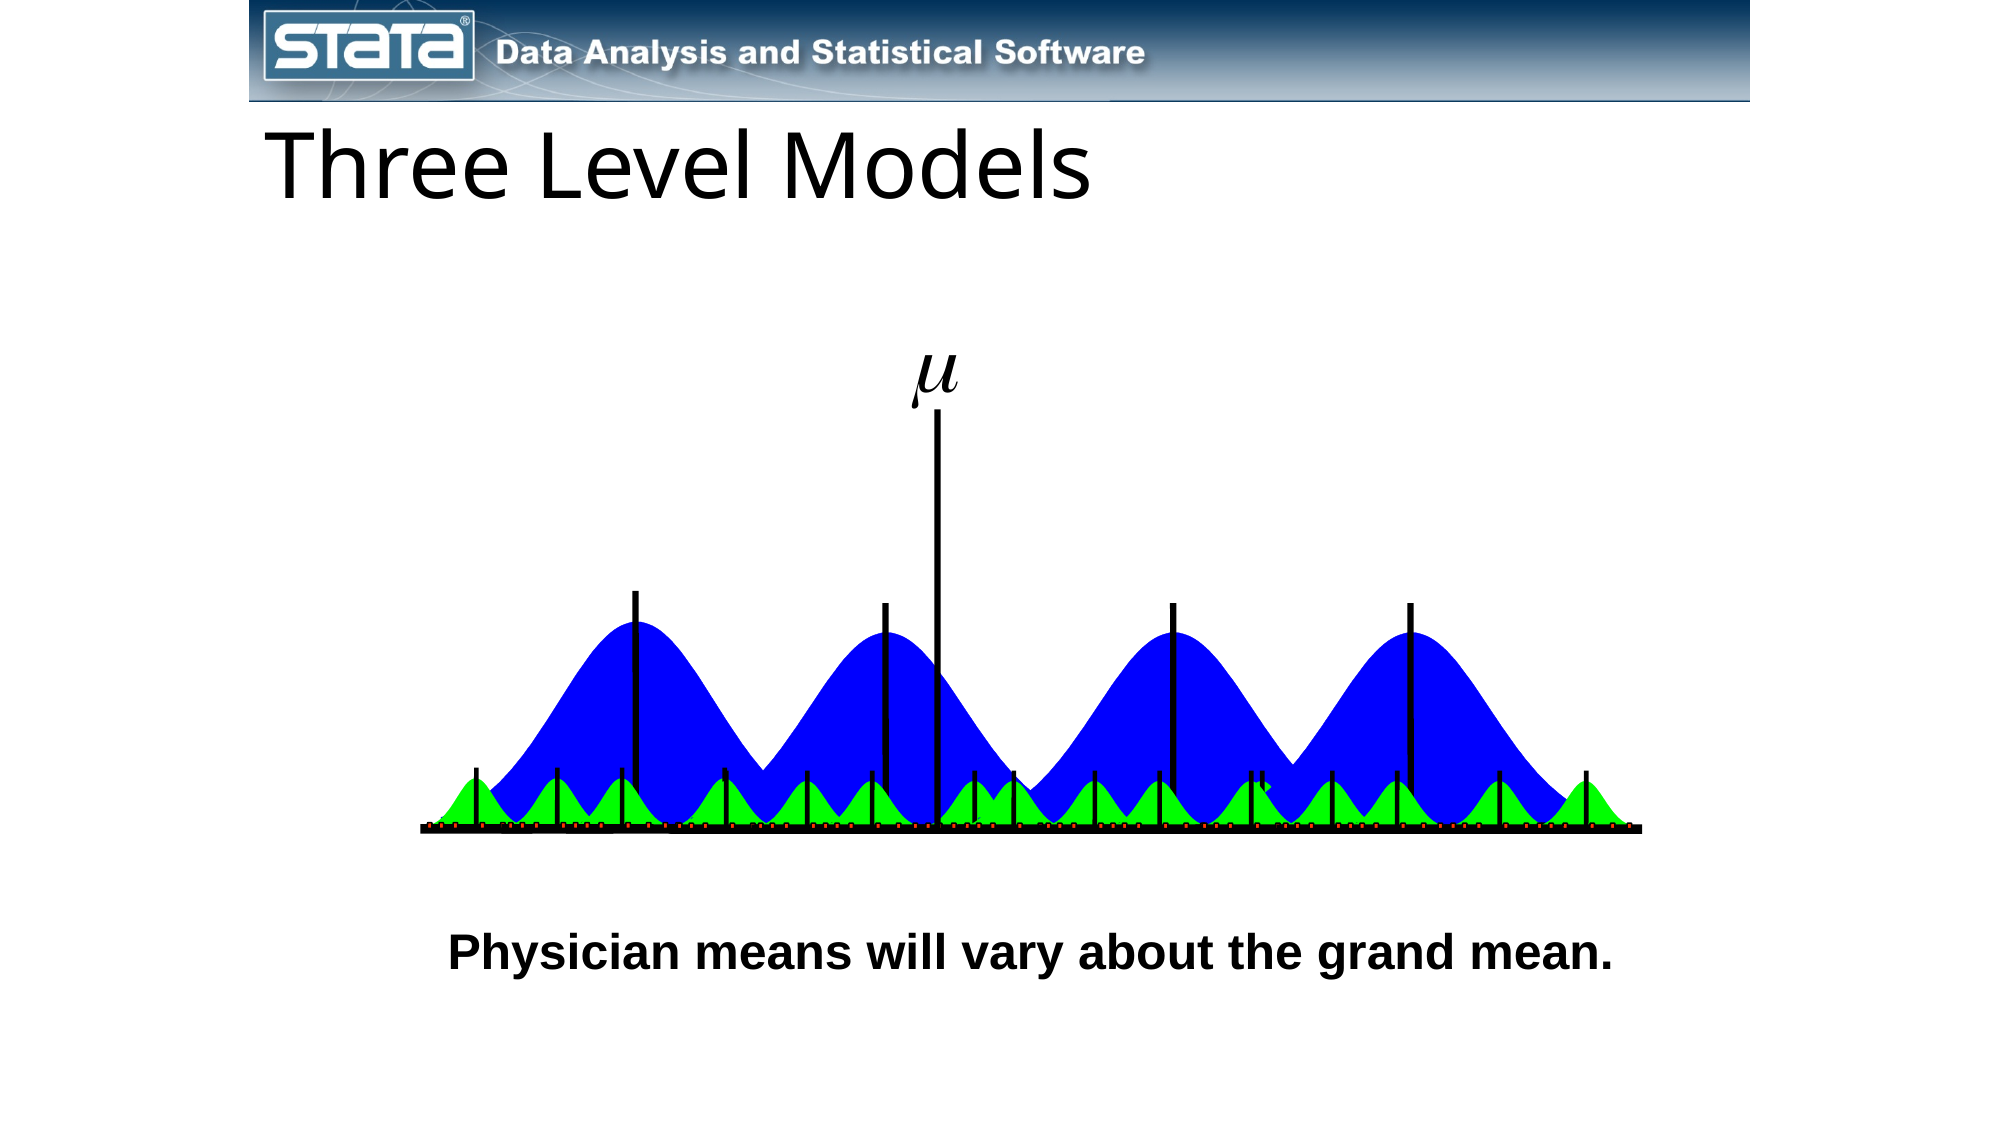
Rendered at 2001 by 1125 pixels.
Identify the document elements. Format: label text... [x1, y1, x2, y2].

picture [249, 0, 1750, 102]
text_box Physician means will vary about the grand mean. [424, 912, 1638, 988]
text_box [424, 587, 863, 833]
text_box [1199, 599, 1638, 833]
title Three Level Models [249, 102, 1750, 238]
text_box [674, 599, 962, 833]
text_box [895, 337, 979, 428]
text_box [962, 599, 1199, 833]
